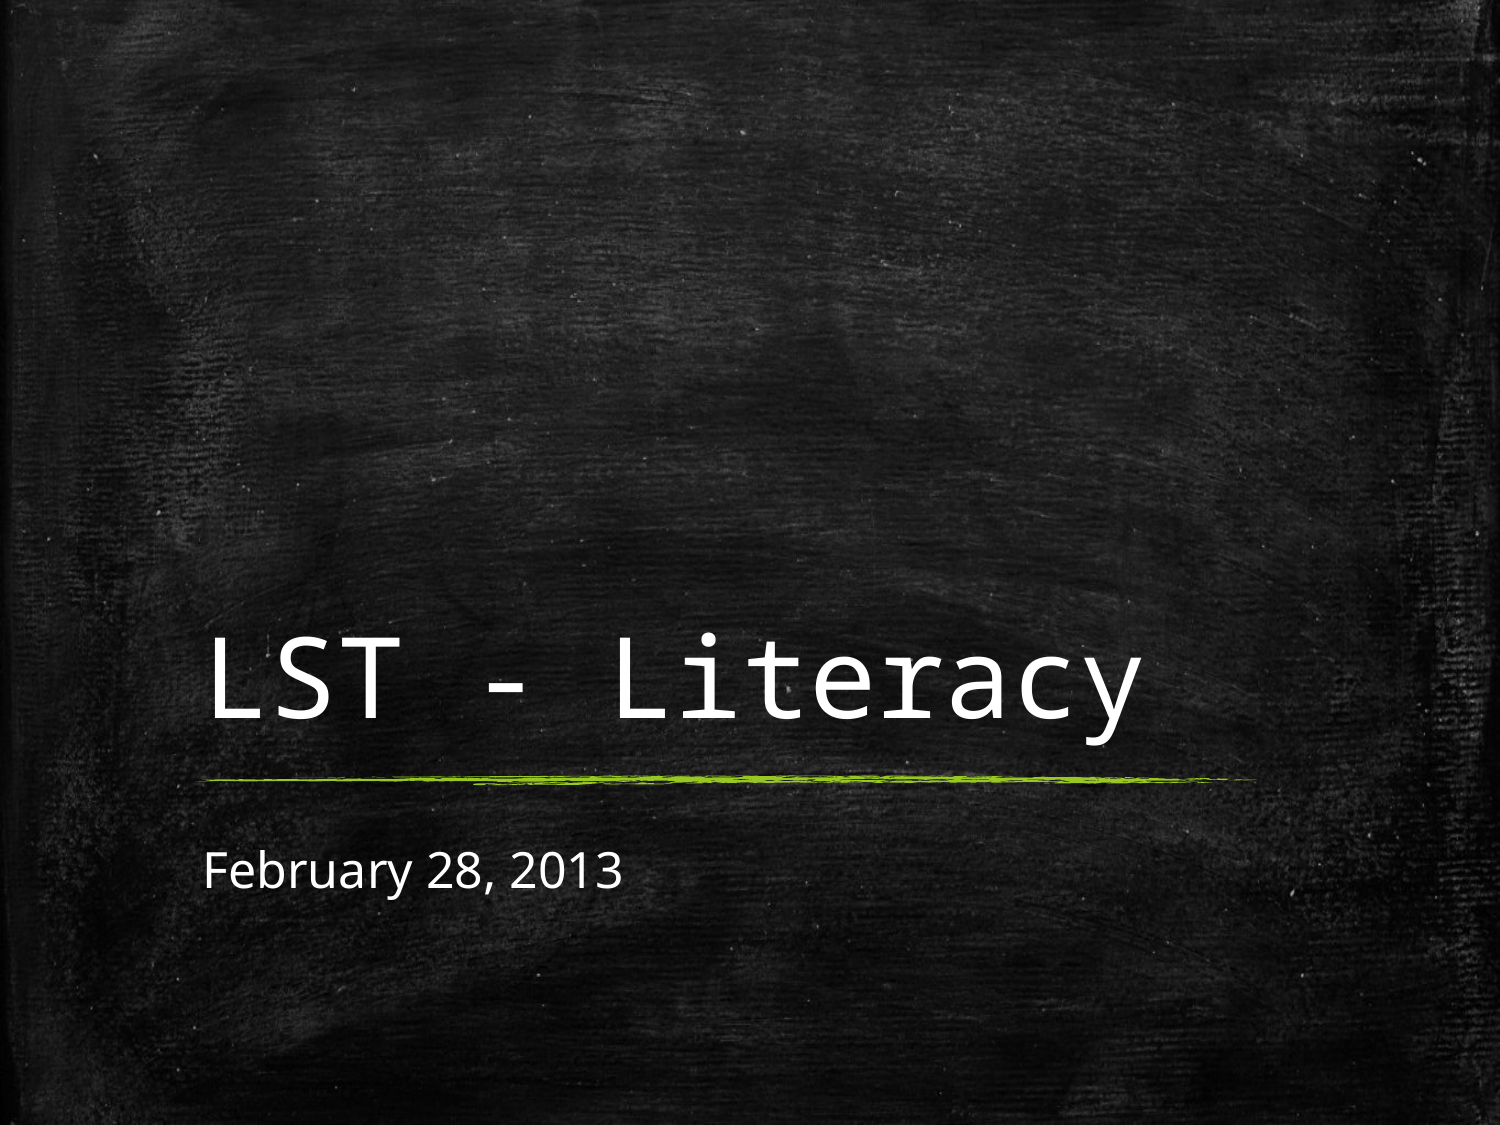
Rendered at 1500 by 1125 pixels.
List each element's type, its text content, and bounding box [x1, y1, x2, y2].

subtitle February 28, 2013 [187, 837, 1313, 1013]
title LST - Literacy [187, 312, 1313, 750]
